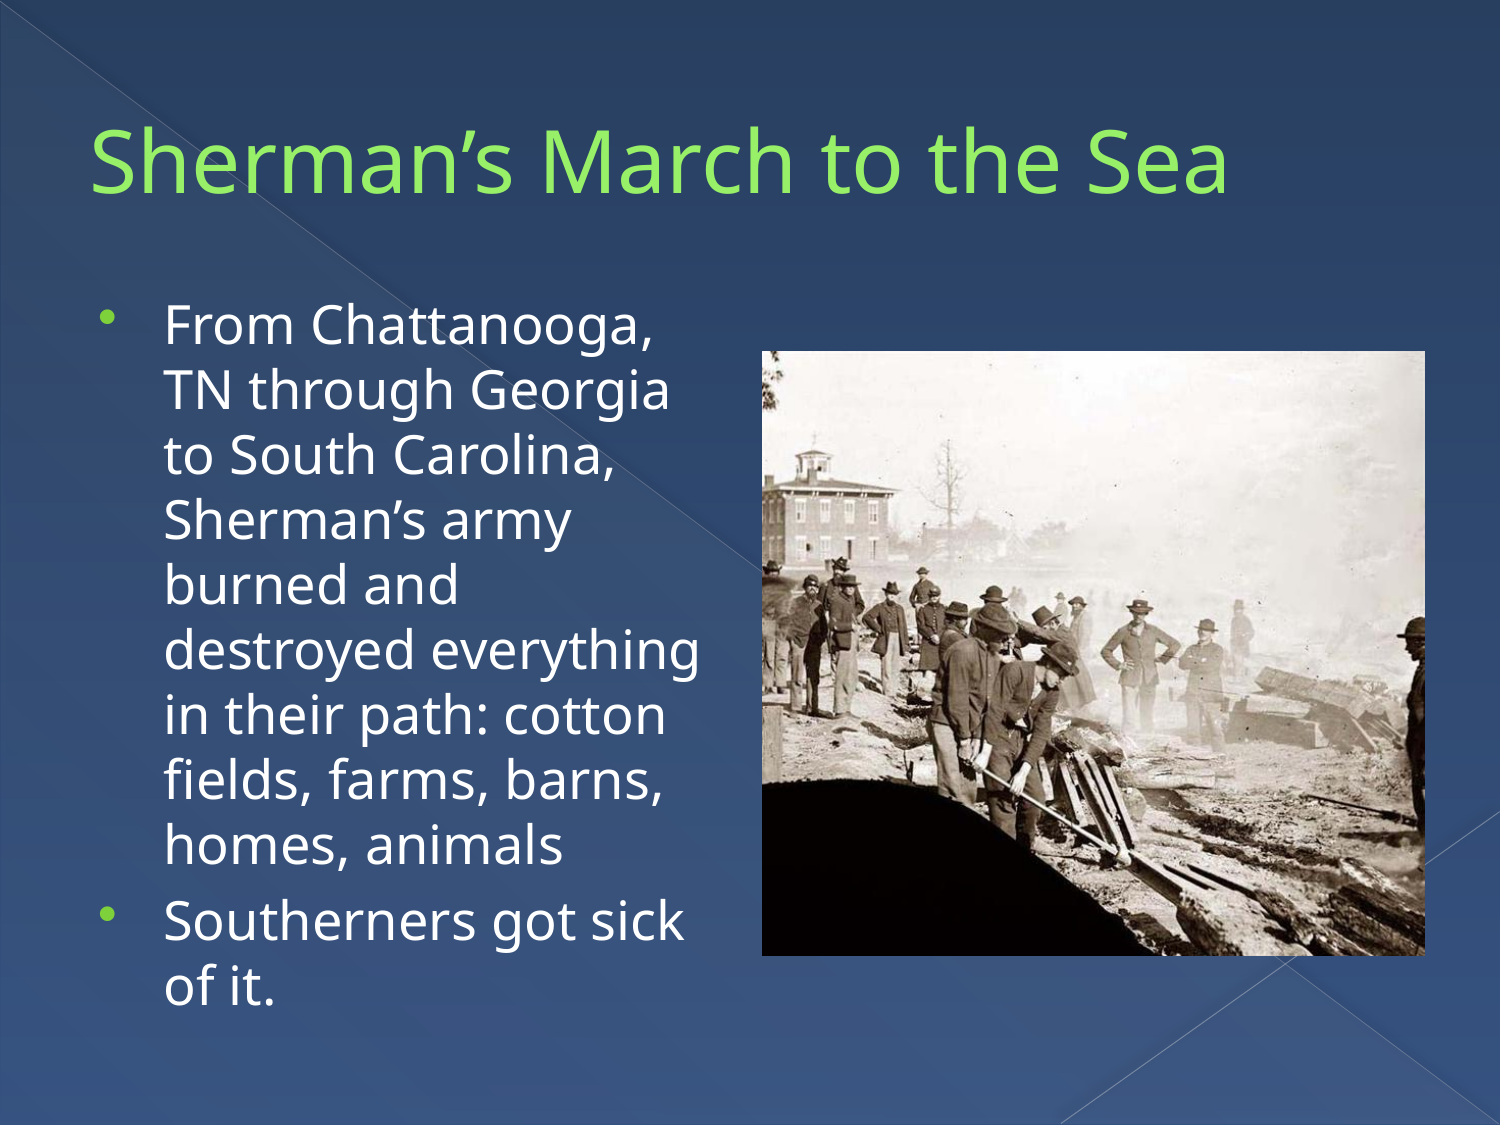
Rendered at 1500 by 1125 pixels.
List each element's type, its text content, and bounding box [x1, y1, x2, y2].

title Sherman’s March to the Sea [75, 43, 1425, 274]
list From Chattanooga, TN through Georgia to South Carolina, Sherman’s army burned and destroyed everything in their path: cotton fields, farms, barns, homes, animals Southerners got sick of it. [75, 282, 738, 1025]
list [762, 351, 1426, 957]
